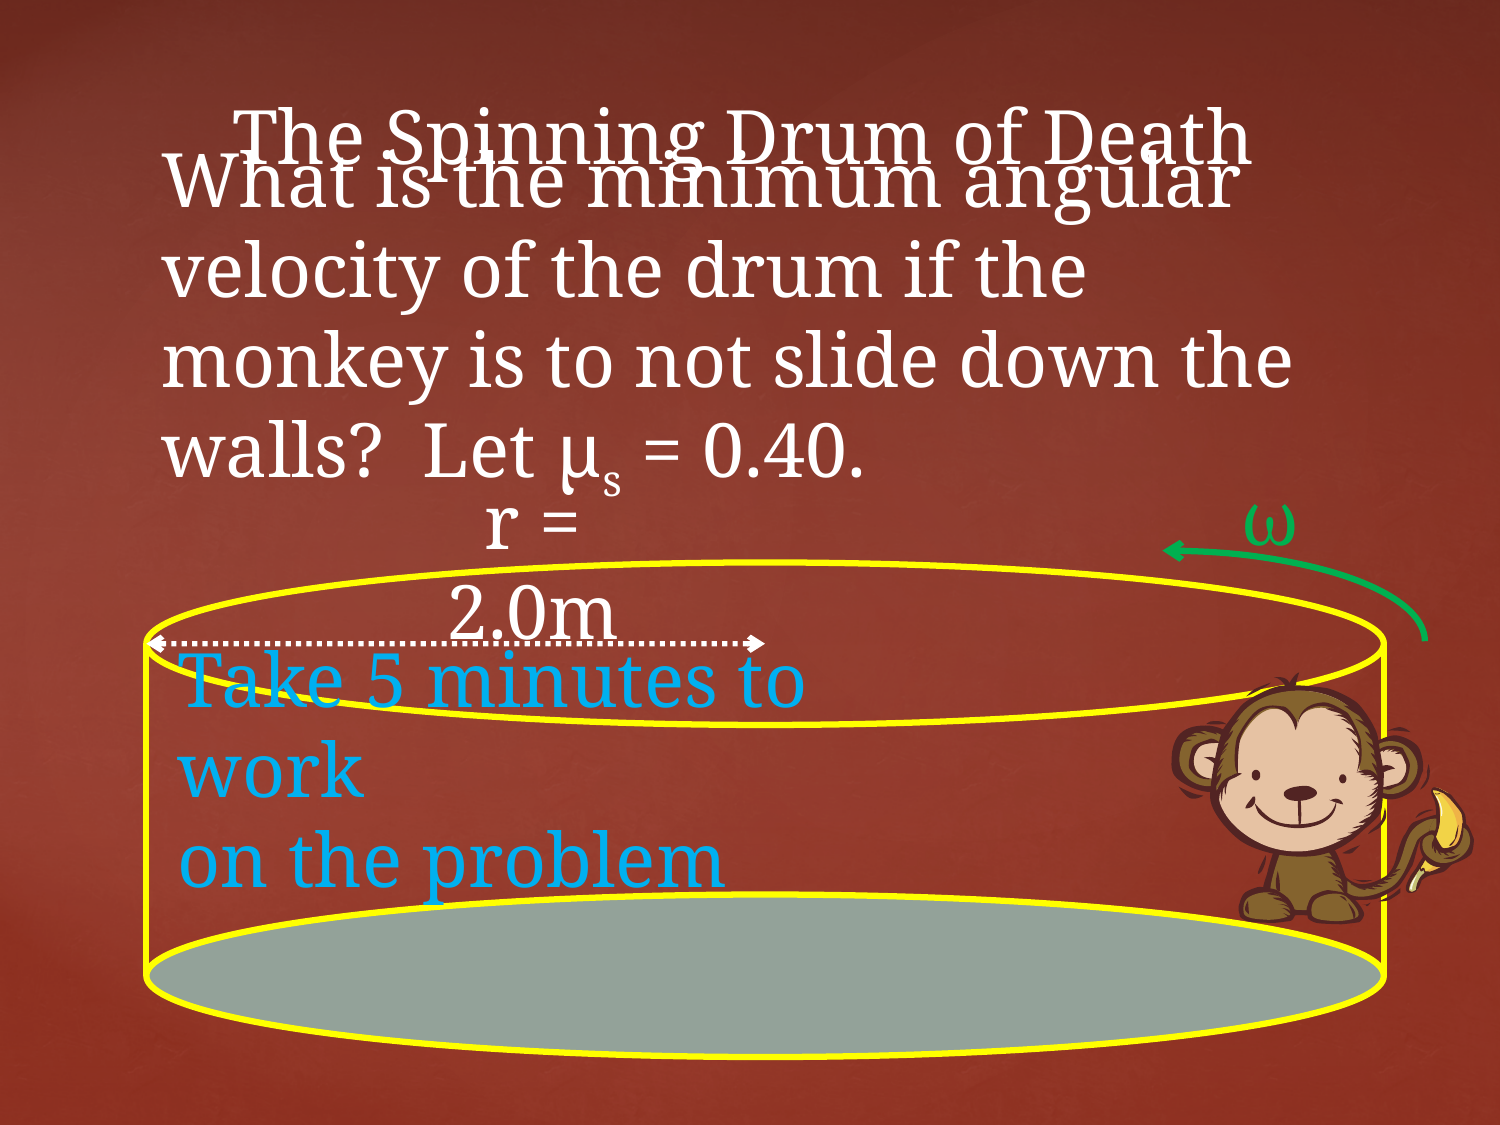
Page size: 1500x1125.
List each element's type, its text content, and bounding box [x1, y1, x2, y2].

title The Spinning Drum of Death [125, 50, 1363, 188]
text_box What is the minimum angular velocity of the drum if the monkey is to not slide down the walls? Let μs = 0.40. [146, 212, 1384, 513]
picture [1170, 671, 1475, 925]
text_box [144, 578, 383, 642]
text_box r = 2.0m [383, 659, 684, 663]
text_box [1162, 543, 1426, 642]
text_box r = 2.0m [383, 524, 684, 640]
text_box ω [1212, 467, 1329, 568]
text_box [157, 560, 1386, 725]
text_box [148, 894, 1382, 1059]
text_box Take 5 minutes to work on the problem [162, 675, 900, 910]
